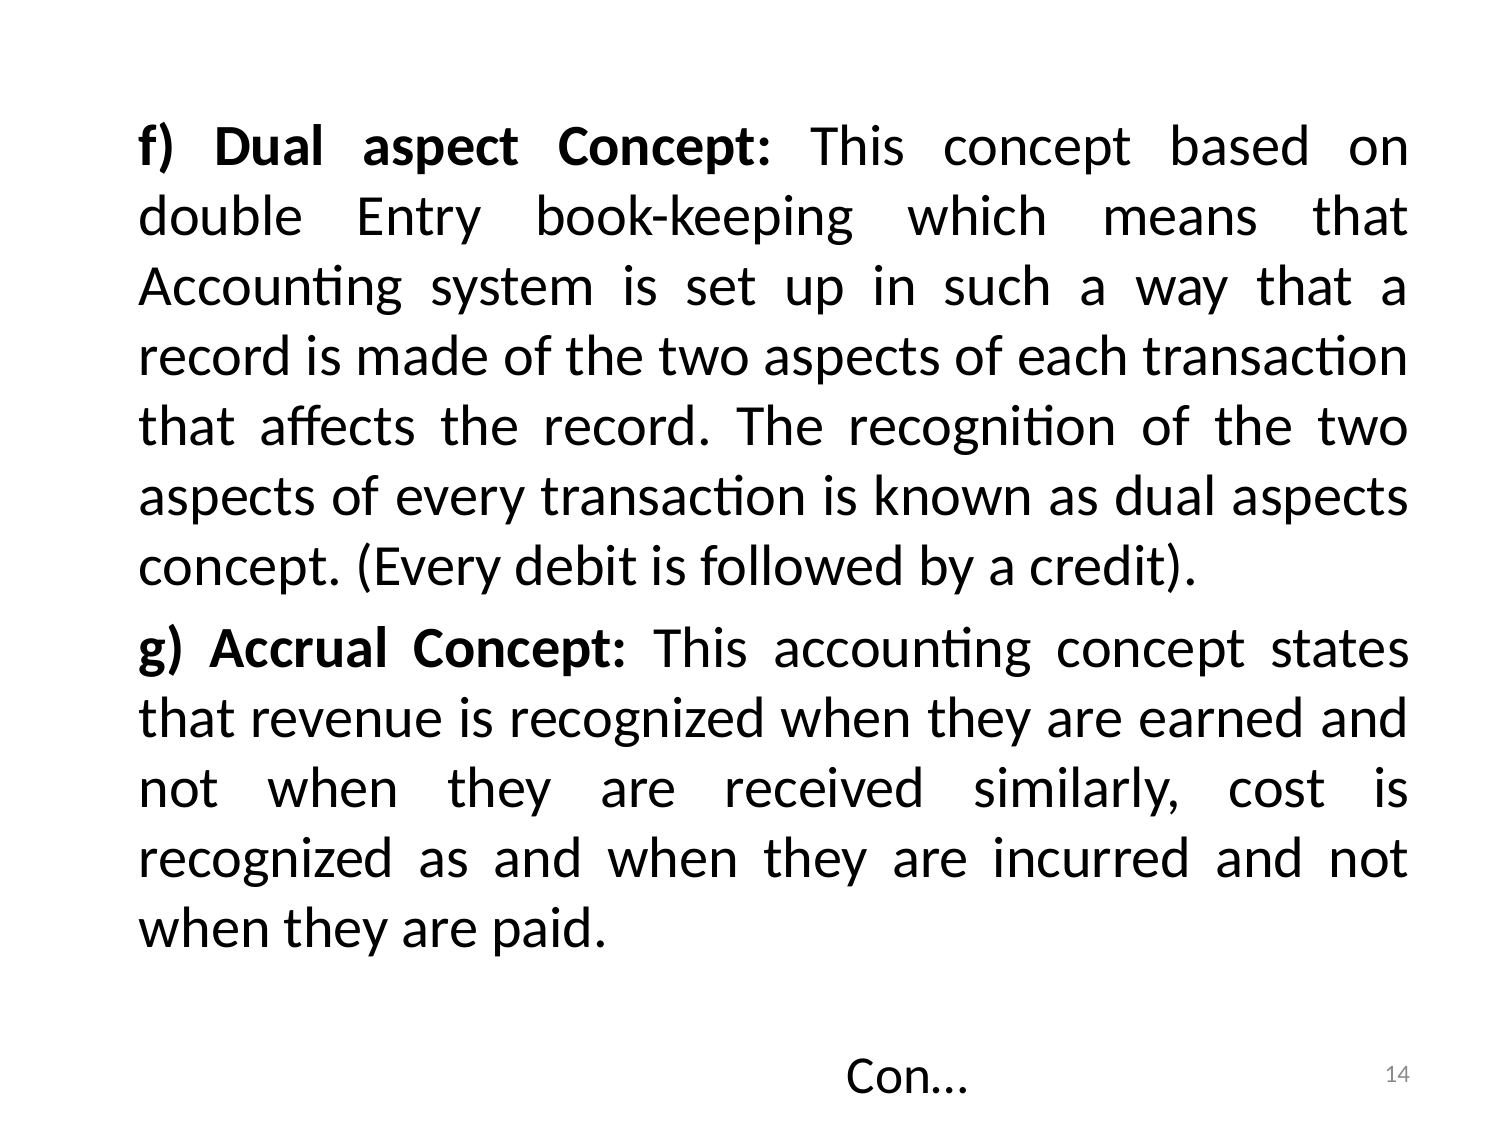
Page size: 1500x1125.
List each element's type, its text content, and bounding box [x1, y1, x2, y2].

slide_number 14 [1074, 1042, 1425, 1103]
list f) Dual aspect Concept: This concept based on double Entry book-keeping which means that Accounting system is set up in such a way that a record is made of the two aspects of each transaction that affects the record. The recognition of the two aspects of every transaction is known as dual aspects concept. (Every debit is followed by a credit). g) Accrual Concept: This accounting concept states that revenue is recognized when they are earned and not when they are received similarly, cost is recognized as and when they are incurred and not when they are paid. Con… [75, 99, 1425, 1125]
